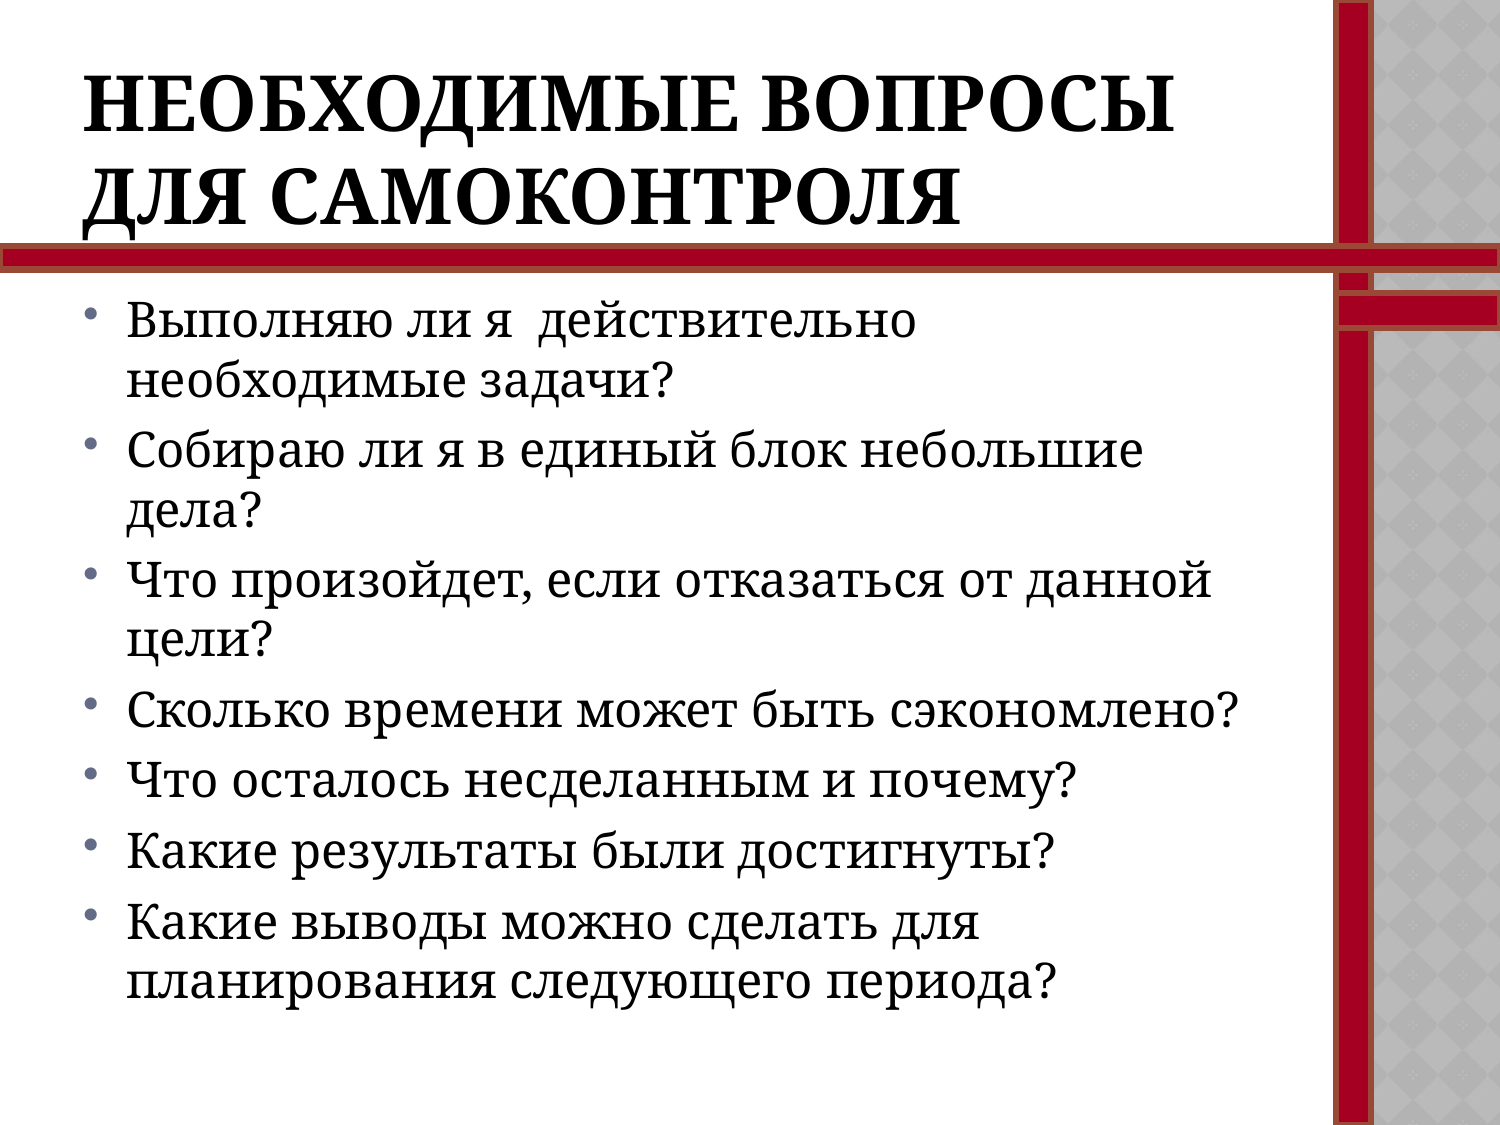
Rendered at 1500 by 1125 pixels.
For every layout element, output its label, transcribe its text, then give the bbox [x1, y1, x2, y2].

title Необходимые вопросы для самоконтроля [75, 52, 1263, 240]
list Выполняю ли я действительно необходимые задачи? Собираю ли я в единый блок небольшие дела? Что произойдет, если отказаться от данной цели? Сколько времени может быть сэкономлено? Что осталось несделанным и почему? Какие результаты были достигнуты? Какие выводы можно сделать для планирования следующего периода? [70, 281, 1258, 1024]
